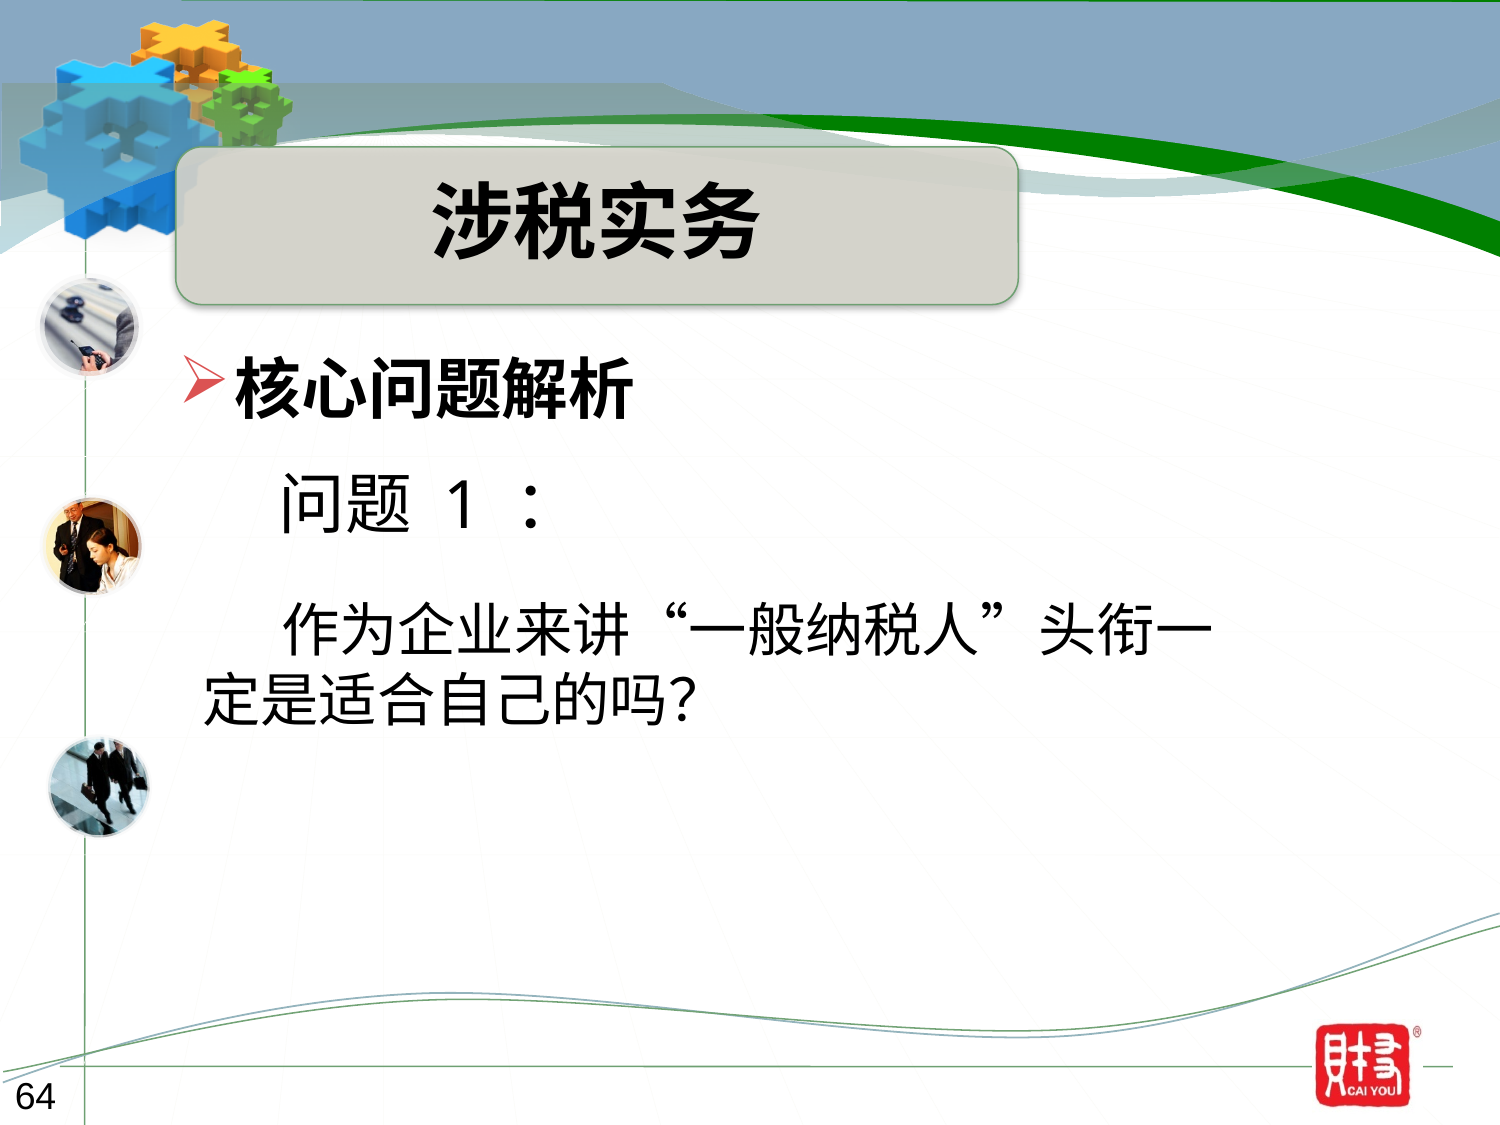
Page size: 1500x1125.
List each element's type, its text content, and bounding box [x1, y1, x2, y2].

picture [6, 170, 175, 252]
text_box 问题 1 ： [263, 454, 597, 550]
text_box 核心问题解析 [163, 339, 1078, 435]
picture [0, 18, 300, 226]
picture [51, 740, 147, 835]
text_box 作为企业来讲“一般纳税人”头衔一定是适合自己的吗？ [187, 585, 1254, 741]
picture [45, 283, 134, 371]
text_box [175, 146, 1019, 305]
picture [1312, 1019, 1423, 1114]
picture [277, 142, 300, 146]
picture [46, 501, 138, 591]
text_box 64 [0, 1064, 94, 1125]
